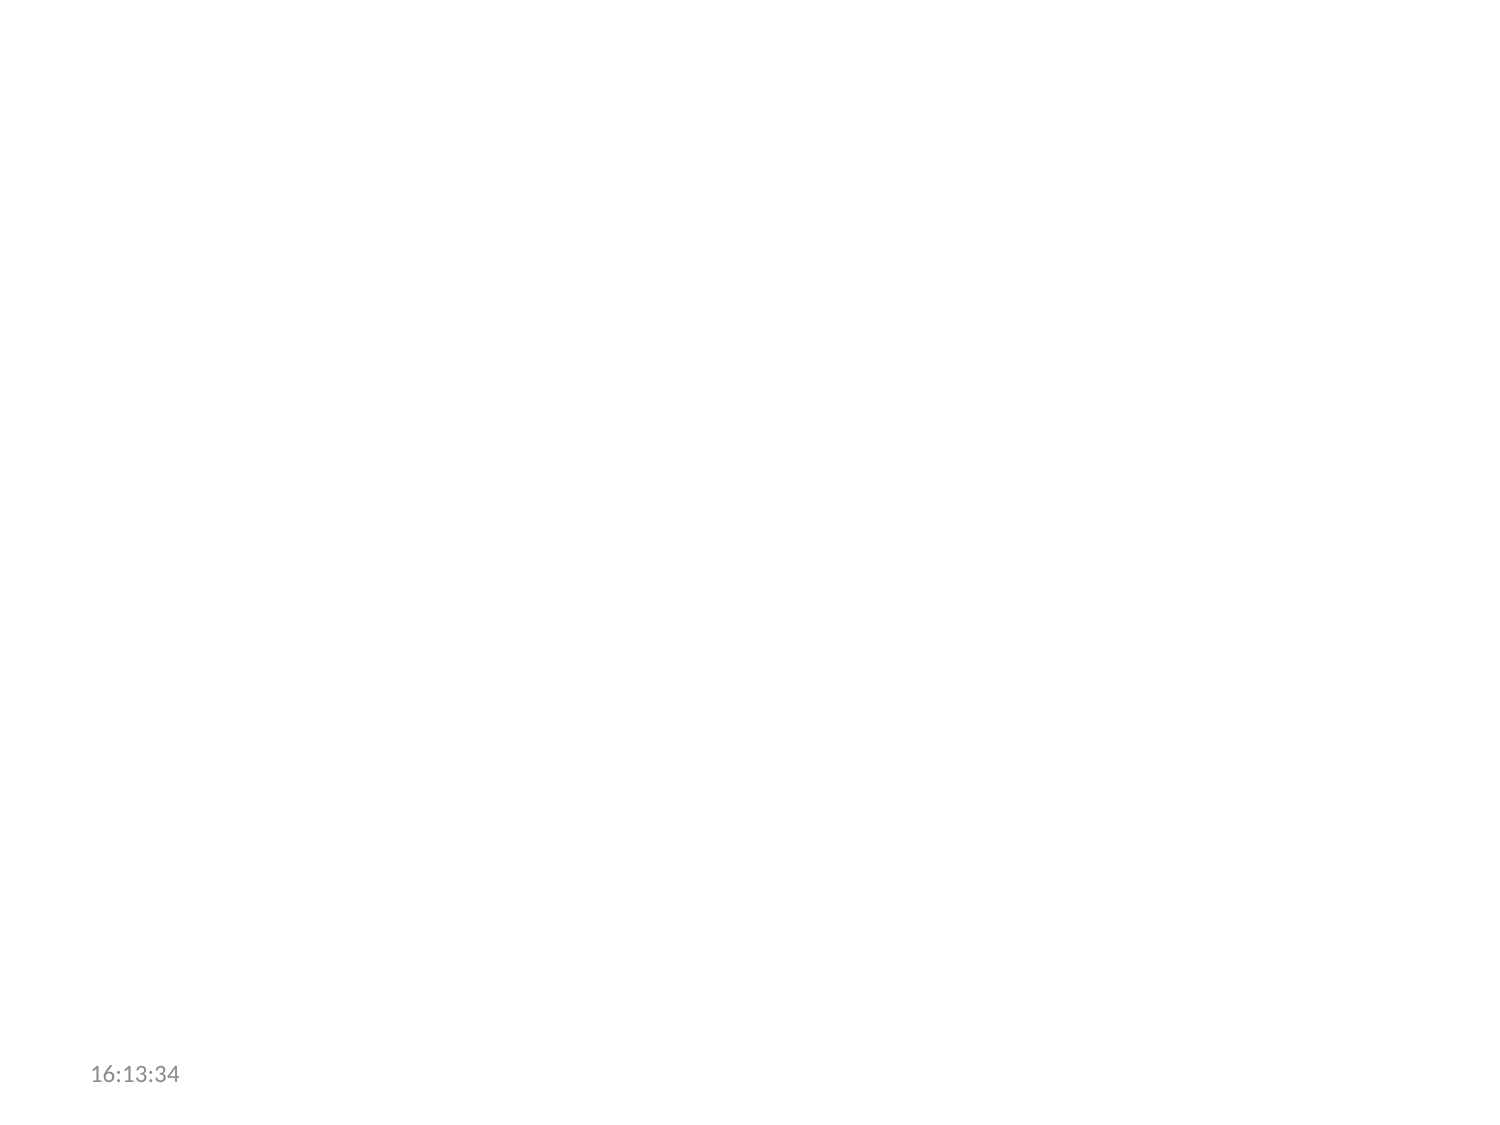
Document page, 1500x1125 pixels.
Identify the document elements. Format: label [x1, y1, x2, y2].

slide_number [75, 1042, 425, 1103]
